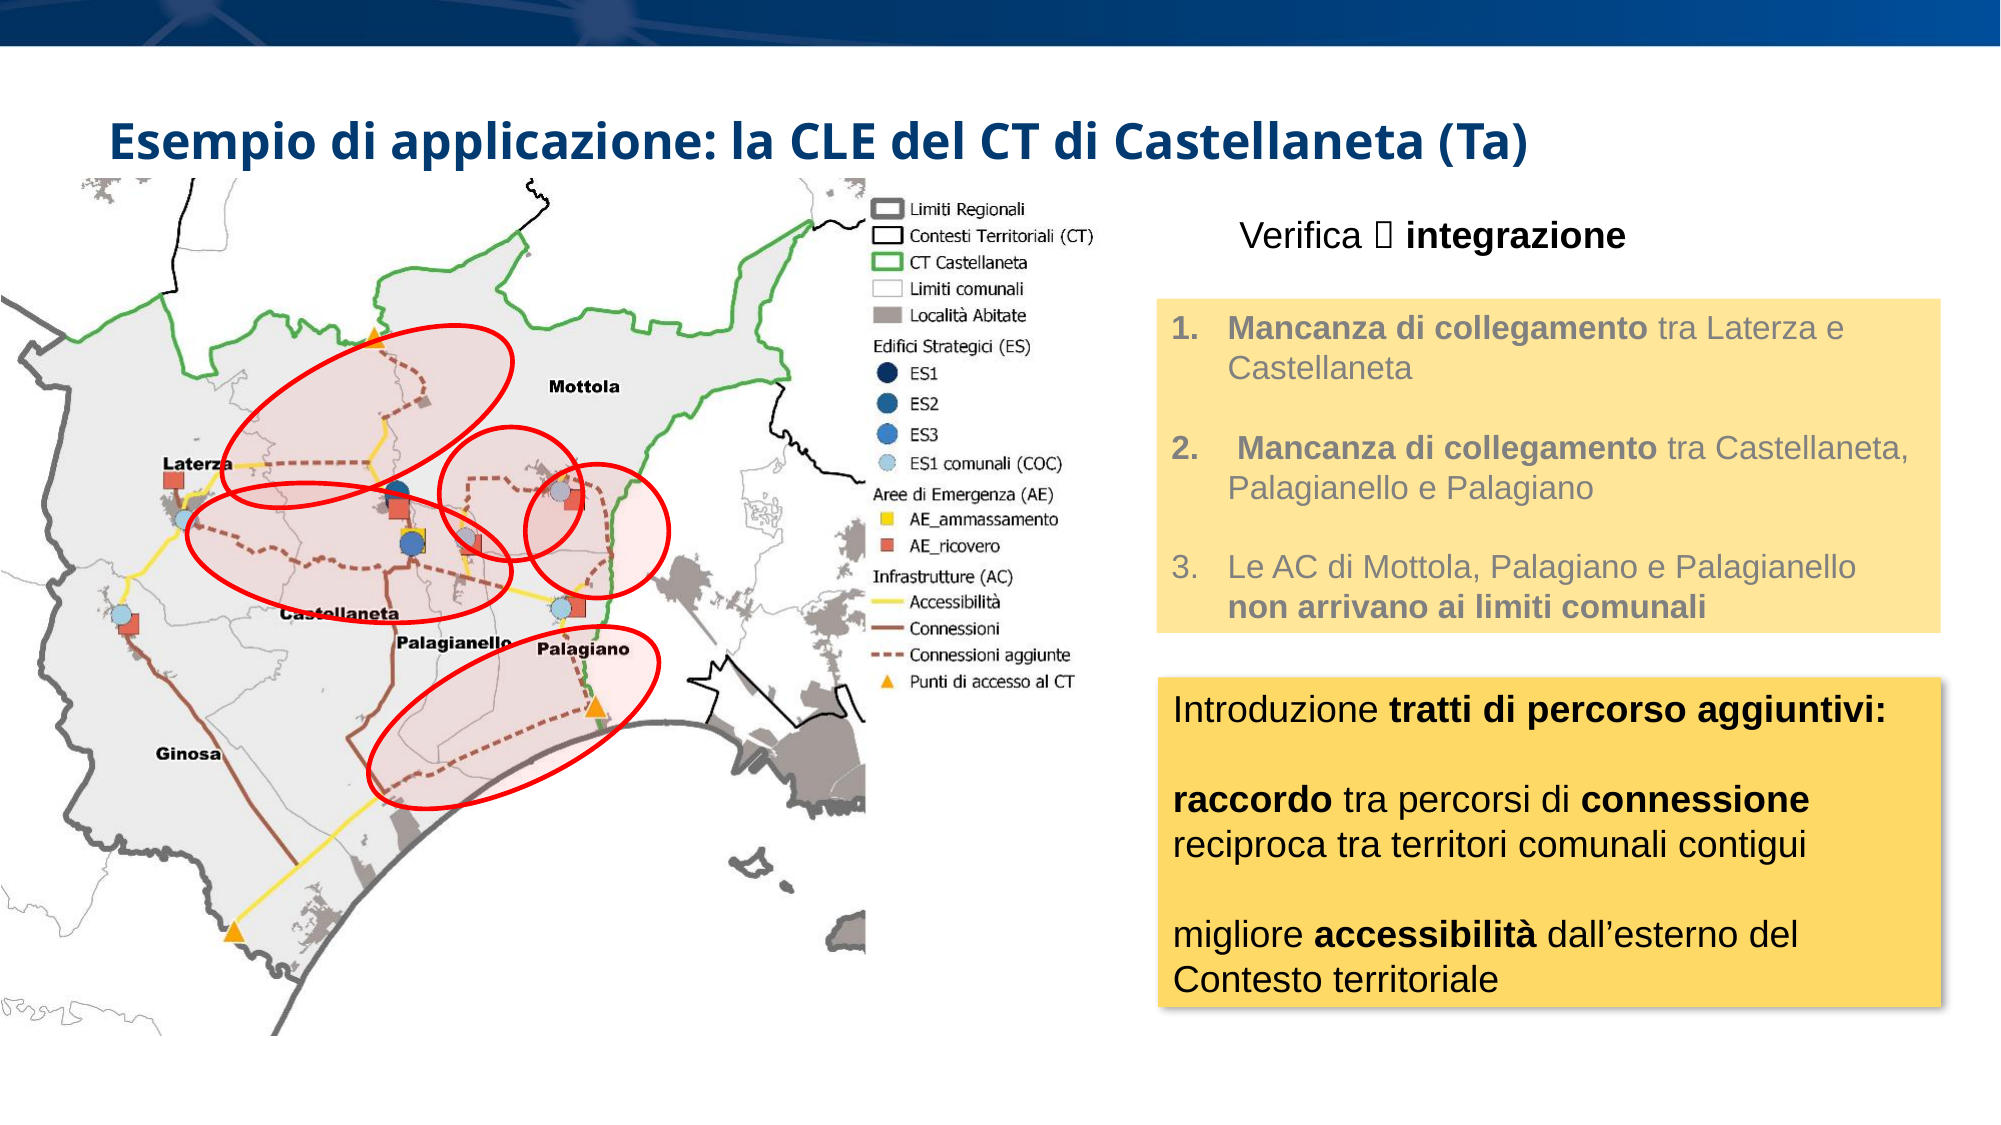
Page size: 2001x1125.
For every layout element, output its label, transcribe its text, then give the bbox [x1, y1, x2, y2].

text_box Mancanza di collegamento tra Laterza e Castellaneta Mancanza di collegamento tra Castellaneta, Palagianello e Palagiano Le AC di Mottola, Palagiano e Palagianello non arrivano ai limiti comunali [1157, 298, 1941, 633]
text_box Verifica  integrazione [1224, 203, 1997, 264]
text_box Esempio di applicazione: la CLE del CT di Castellaneta (Ta) [93, 102, 1941, 178]
picture [0, 0, 2001, 1125]
text_box Introduzione tratti di percorso aggiuntivi: raccordo tra percorsi di connessione reciproca tra territori comunali contigui migliore accessibilità dall’esterno del Contesto territoriale [1158, 677, 1941, 1008]
